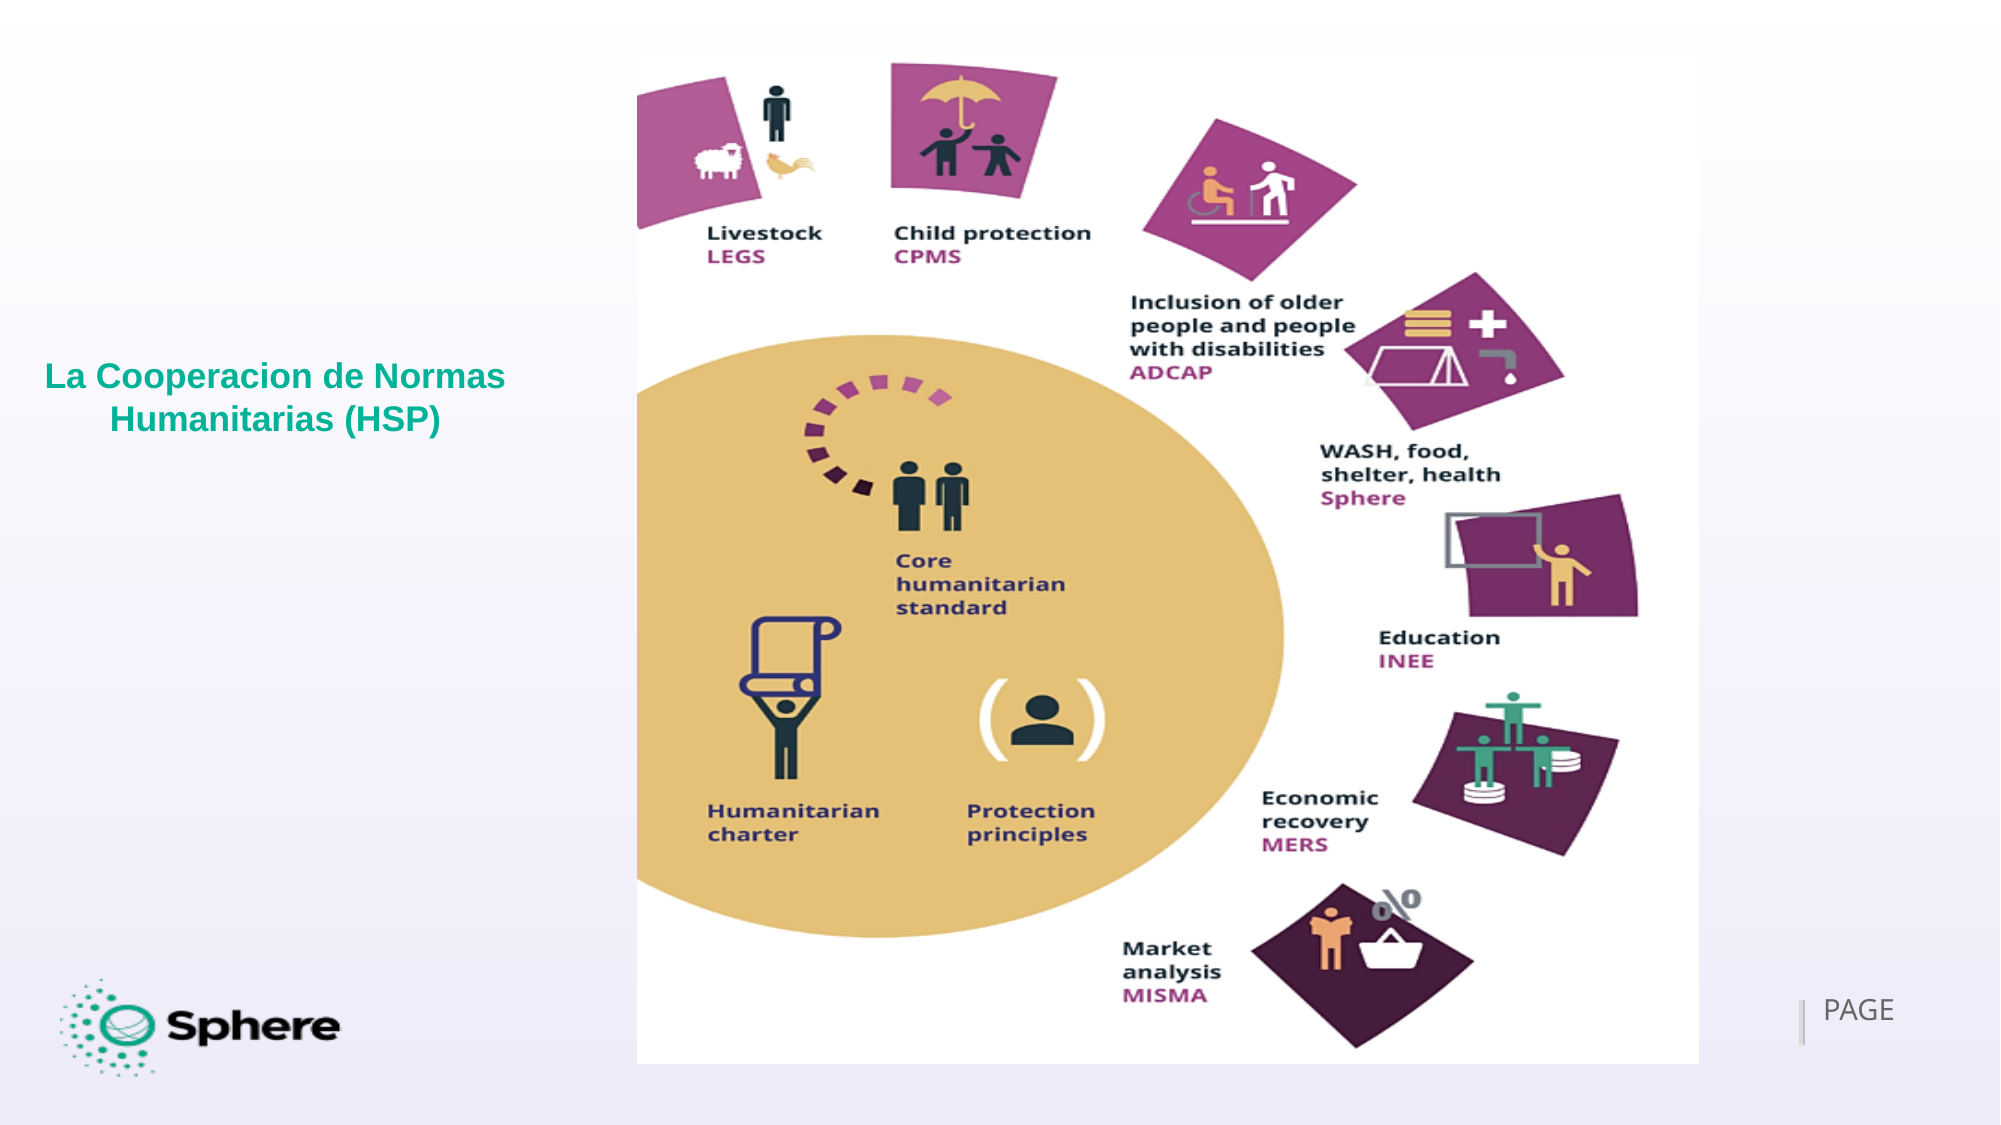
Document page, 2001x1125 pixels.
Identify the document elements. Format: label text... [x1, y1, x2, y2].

title La Cooperacion de Normas Humanitarias (HSP) [33, 342, 518, 449]
picture [1799, 1000, 1808, 1047]
picture [60, 979, 342, 1078]
picture [637, 56, 1699, 1064]
